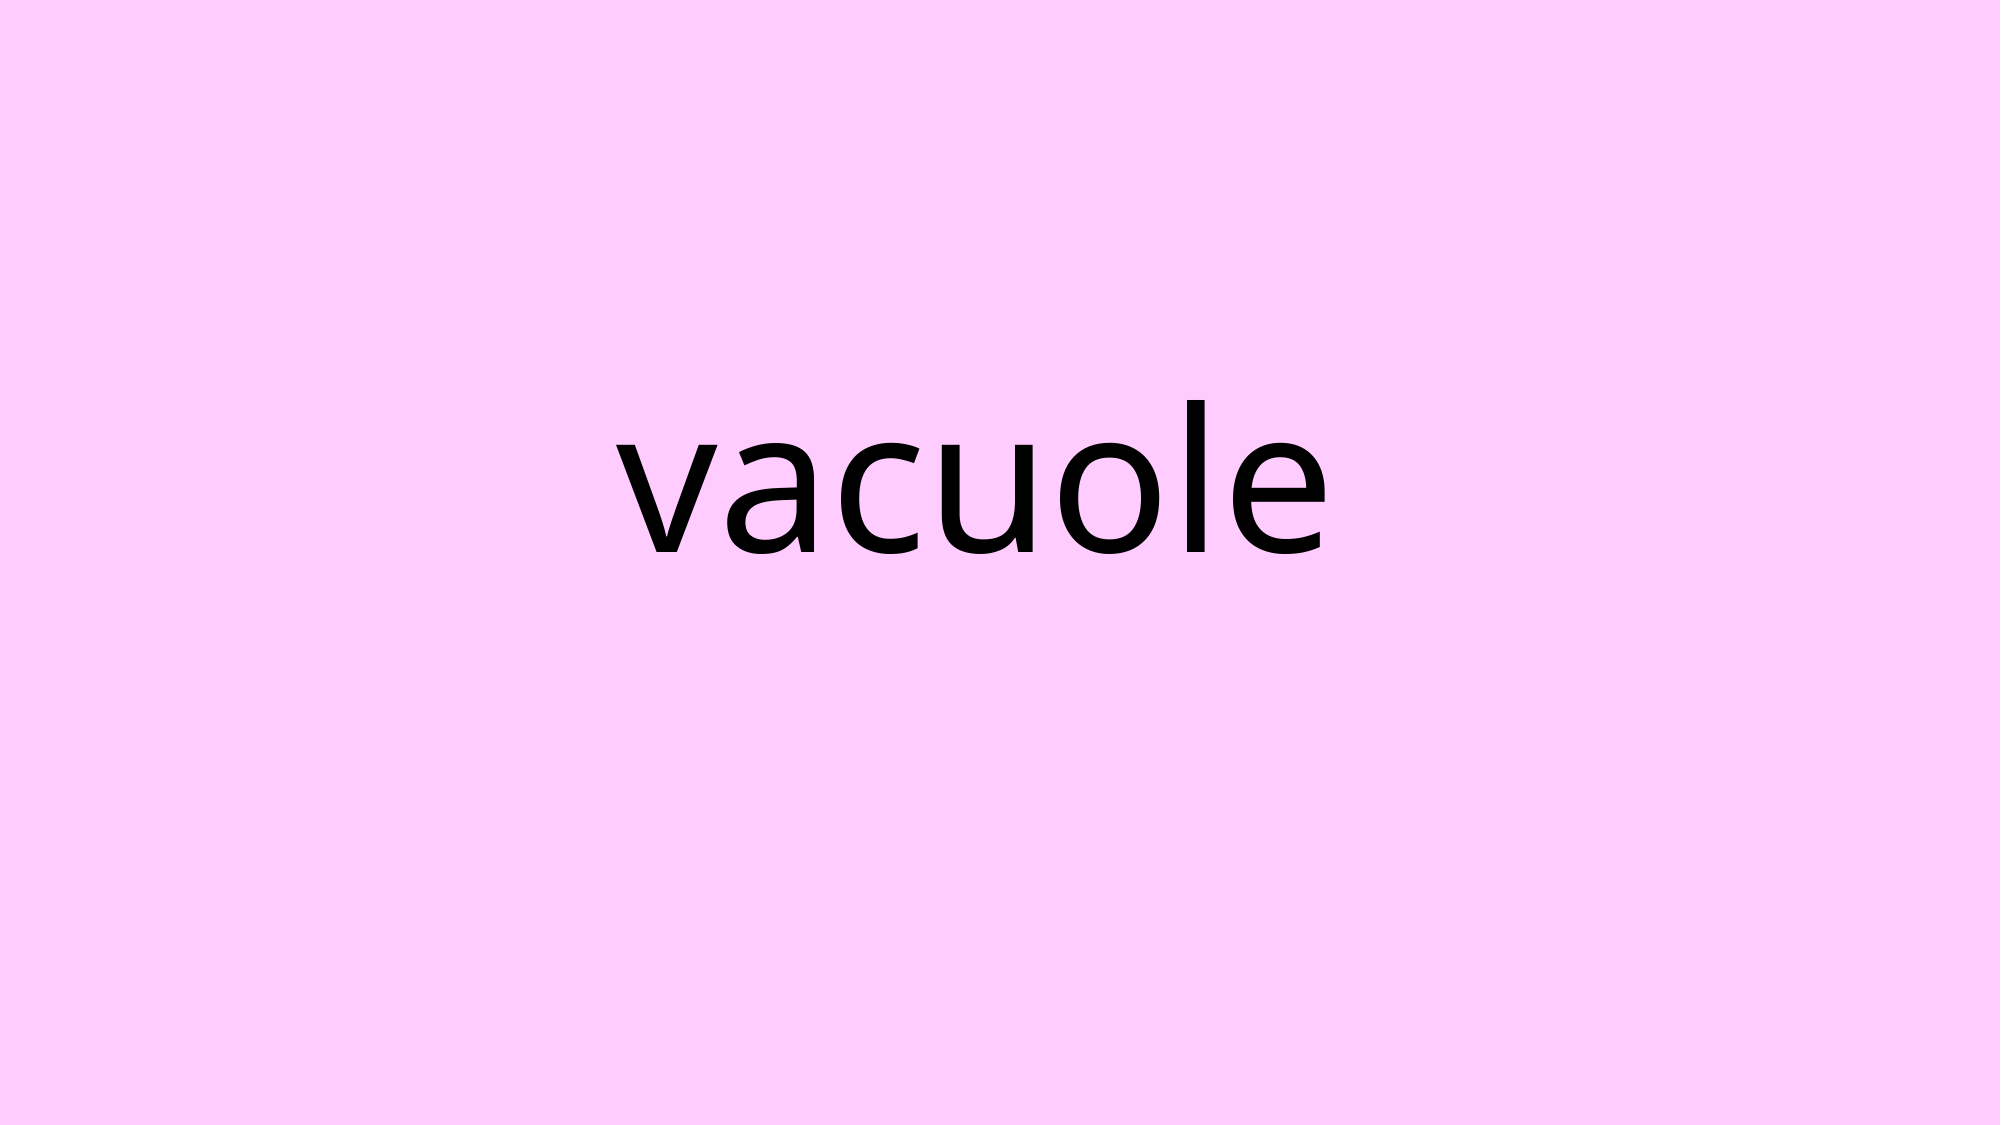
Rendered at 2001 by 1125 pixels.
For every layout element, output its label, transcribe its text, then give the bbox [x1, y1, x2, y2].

title vacuole [329, 378, 1624, 597]
